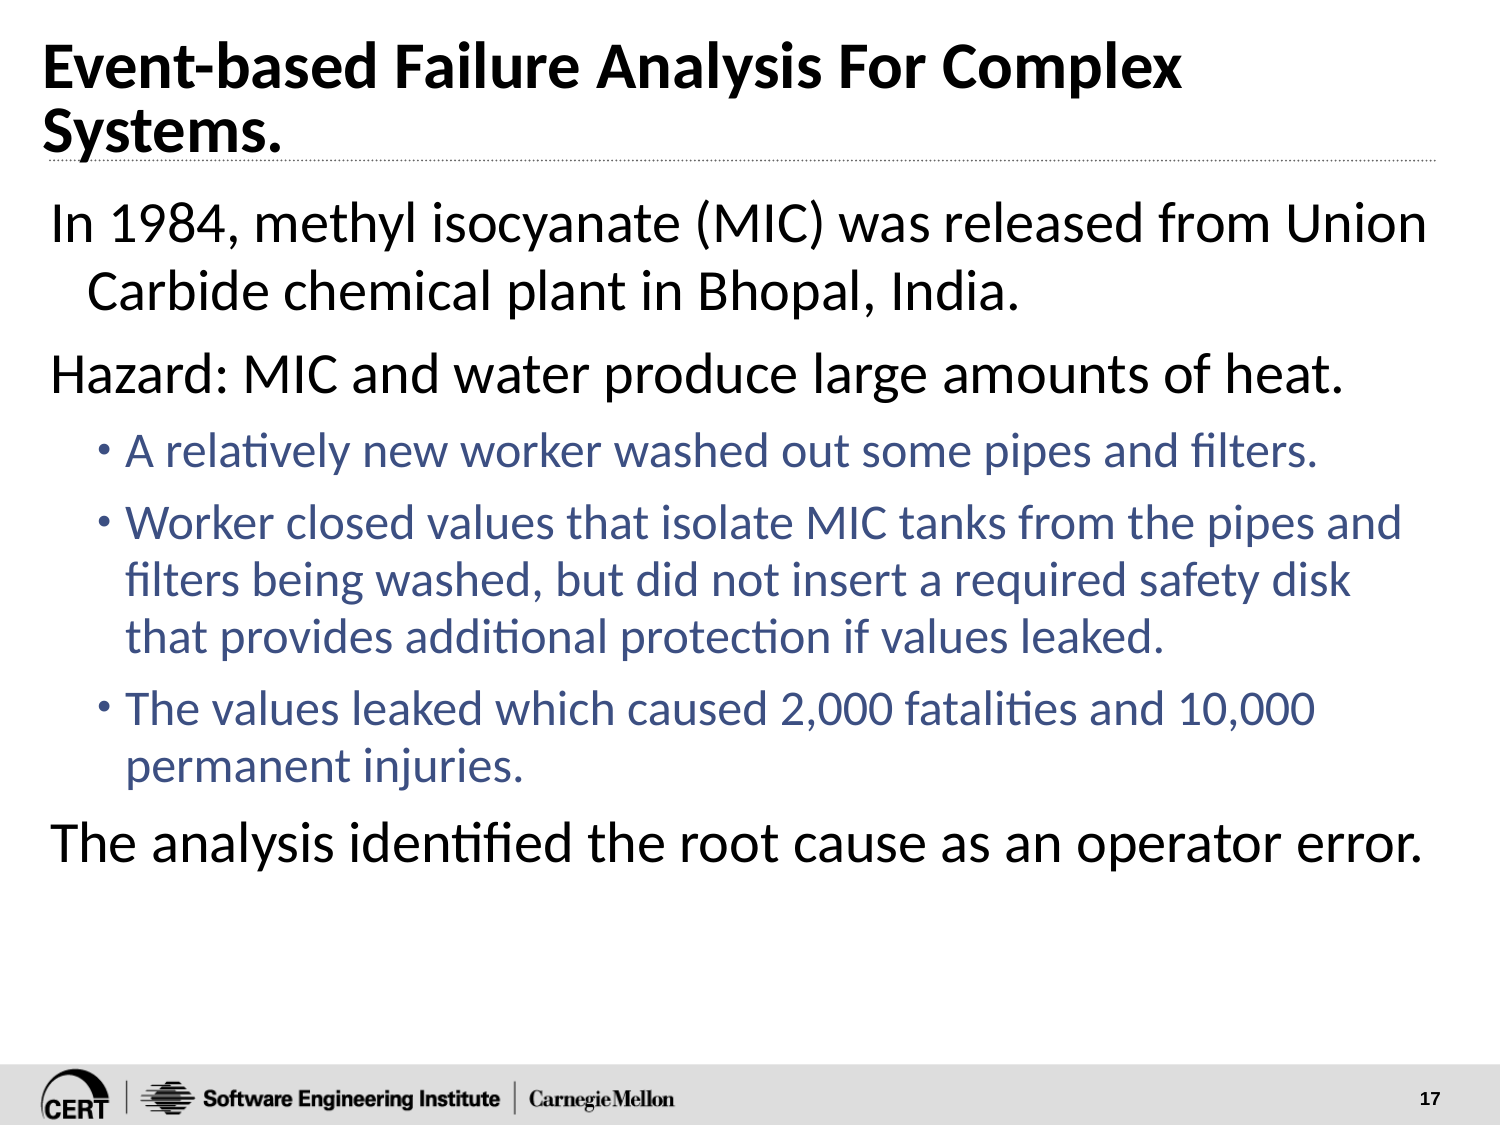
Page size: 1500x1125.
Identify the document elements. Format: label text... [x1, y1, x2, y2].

picture [24, 1065, 688, 1125]
list In 1984, methyl isocyanate (MIC) was released from Union Carbide chemical plant in Bhopal, India. Hazard: MIC and water produce large amounts of heat. A relatively new worker washed out some pipes and filters. Worker closed values that isolate MIC tanks from the pipes and filters being washed, but did not insert a required safety disk that provides additional protection if values leaked. The values leaked which caused 2,000 fatalities and 10,000 permanent injuries. The analysis identified the root cause as an operator error. [49, 187, 1438, 1001]
title Event-based Failure Analysis For Complex Systems. [42, 37, 1434, 155]
